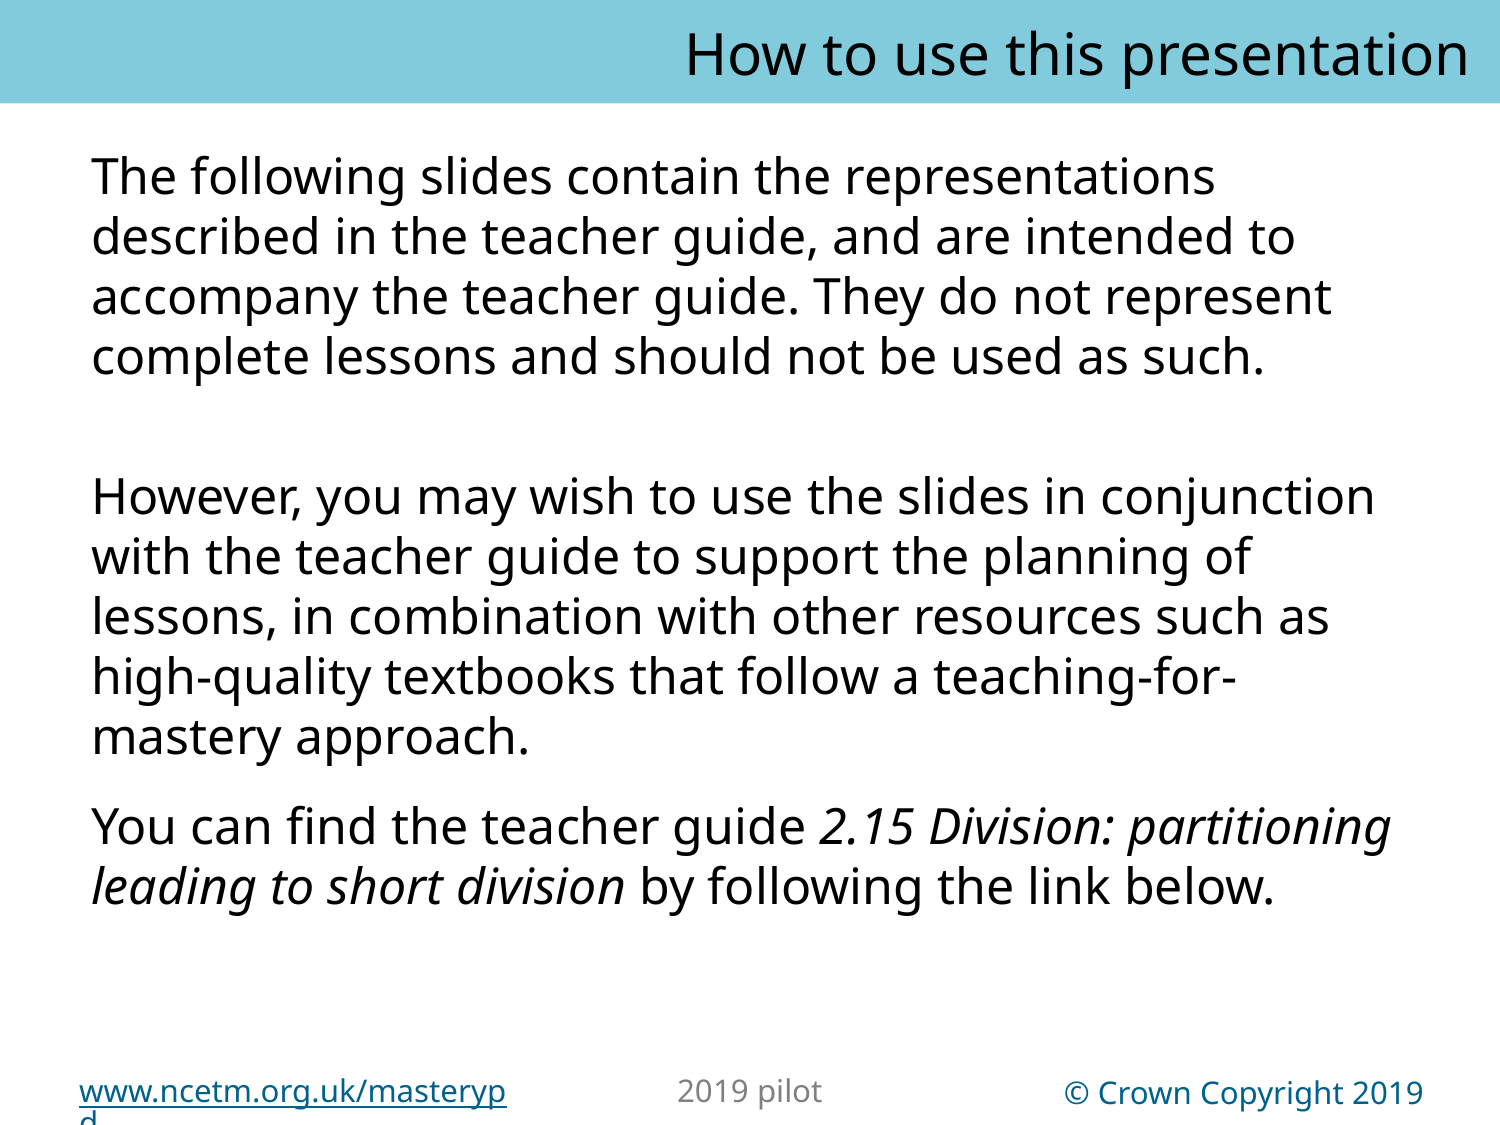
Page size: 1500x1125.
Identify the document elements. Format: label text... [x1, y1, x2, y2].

list How to use this presentation [0, 0, 1500, 104]
list You can find the teacher guide 2.15 Division: partitioning leading to short division by following the link below. [76, 786, 1424, 972]
